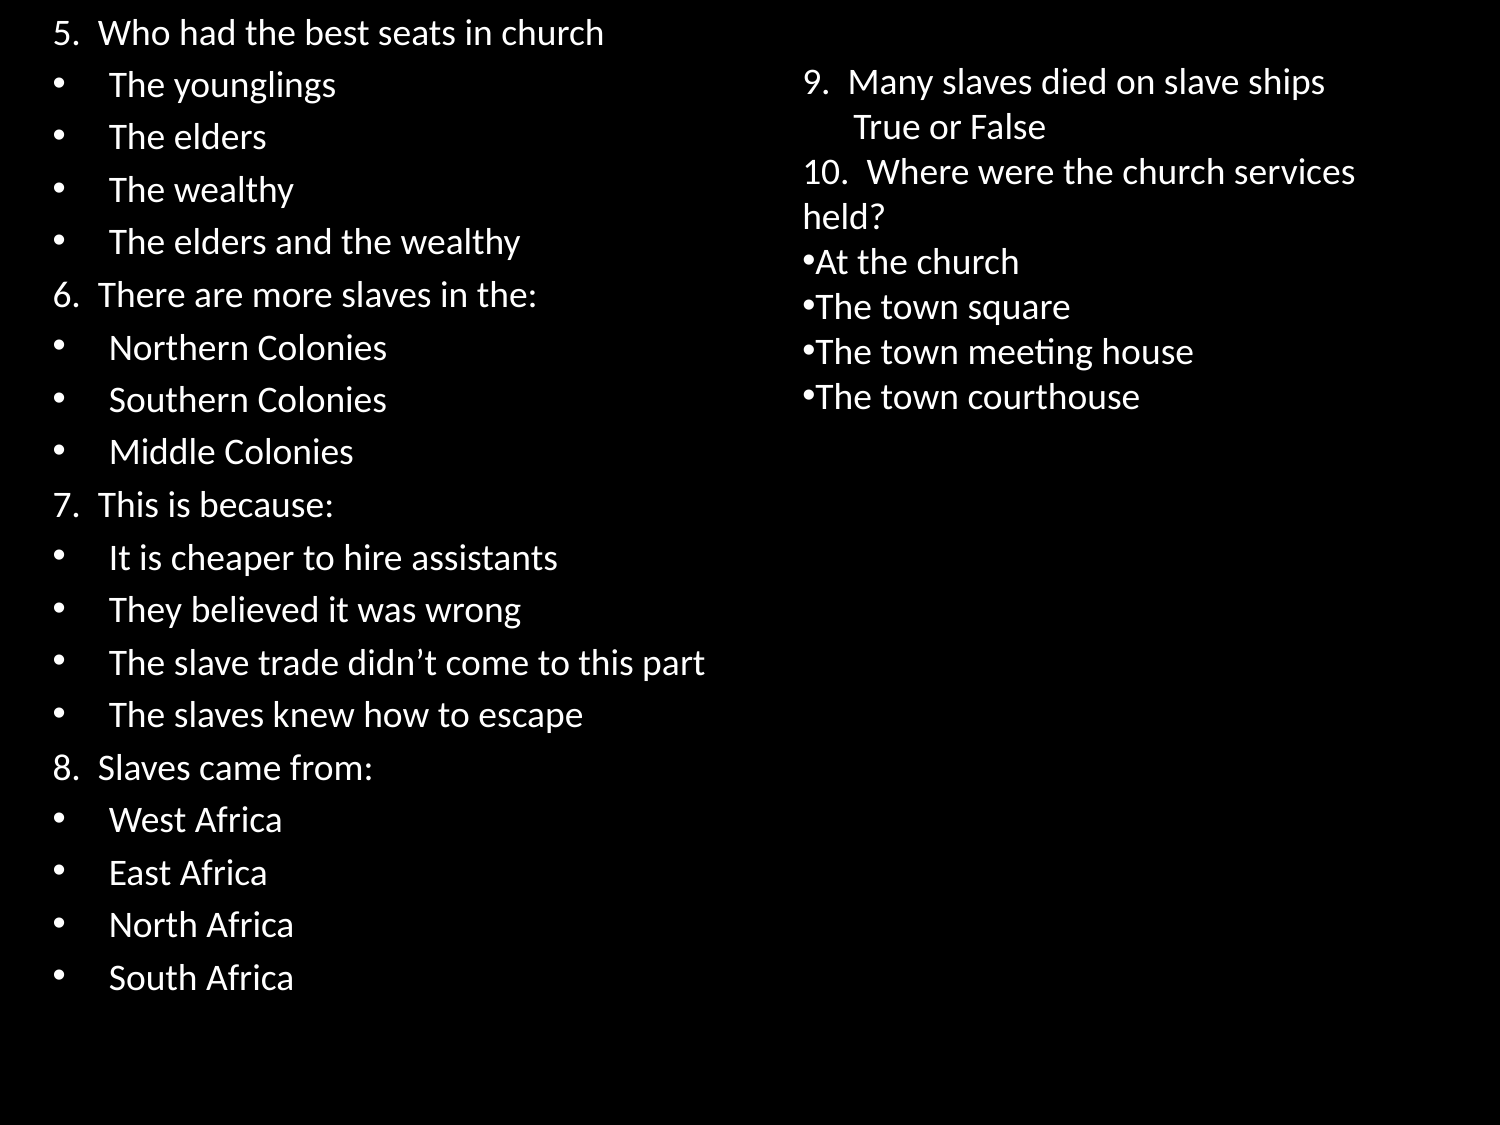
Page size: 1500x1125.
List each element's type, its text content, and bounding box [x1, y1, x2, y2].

list 5. Who had the best seats in church The younglings The elders The wealthy The elders and the wealthy 6. There are more slaves in the: Northern Colonies Southern Colonies Middle Colonies 7. This is because: It is cheaper to hire assistants They believed it was wrong The slave trade didn’t come to this part The slaves knew how to escape 8. Slaves came from: West Africa East Africa North Africa South Africa [37, 0, 738, 863]
text_box 9. Many slaves died on slave ships True or False 10. Where were the church services held? At the church The town square The town meeting house The town courthouse [787, 49, 1407, 470]
